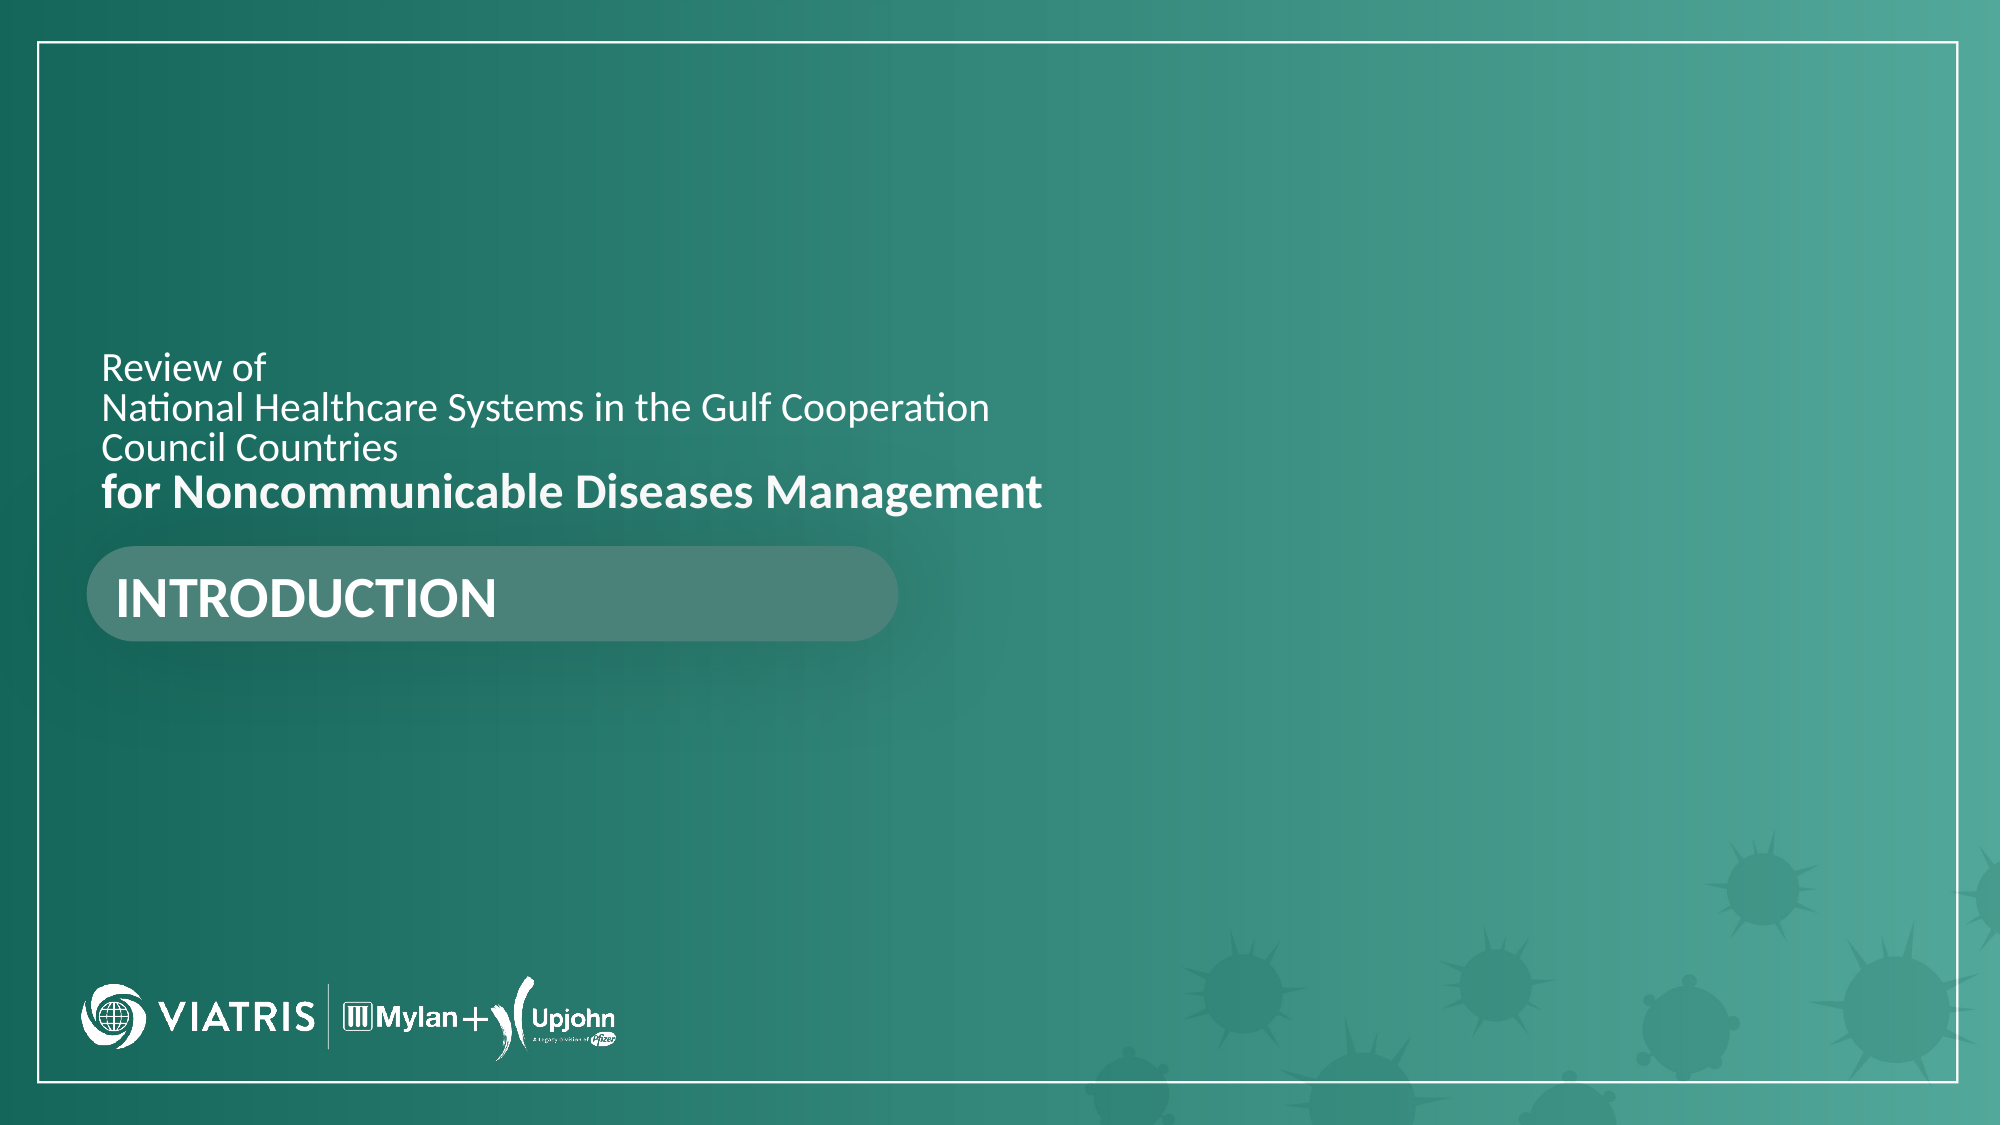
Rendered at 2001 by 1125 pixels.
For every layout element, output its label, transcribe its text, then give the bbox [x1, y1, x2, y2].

text_box INTRODUCTION [85, 545, 900, 643]
picture [0, 0, 2000, 1125]
text_box Review of National Healthcare Systems in the Gulf Cooperation Council Countries for Noncommunicable Diseases Management [86, 342, 1326, 526]
